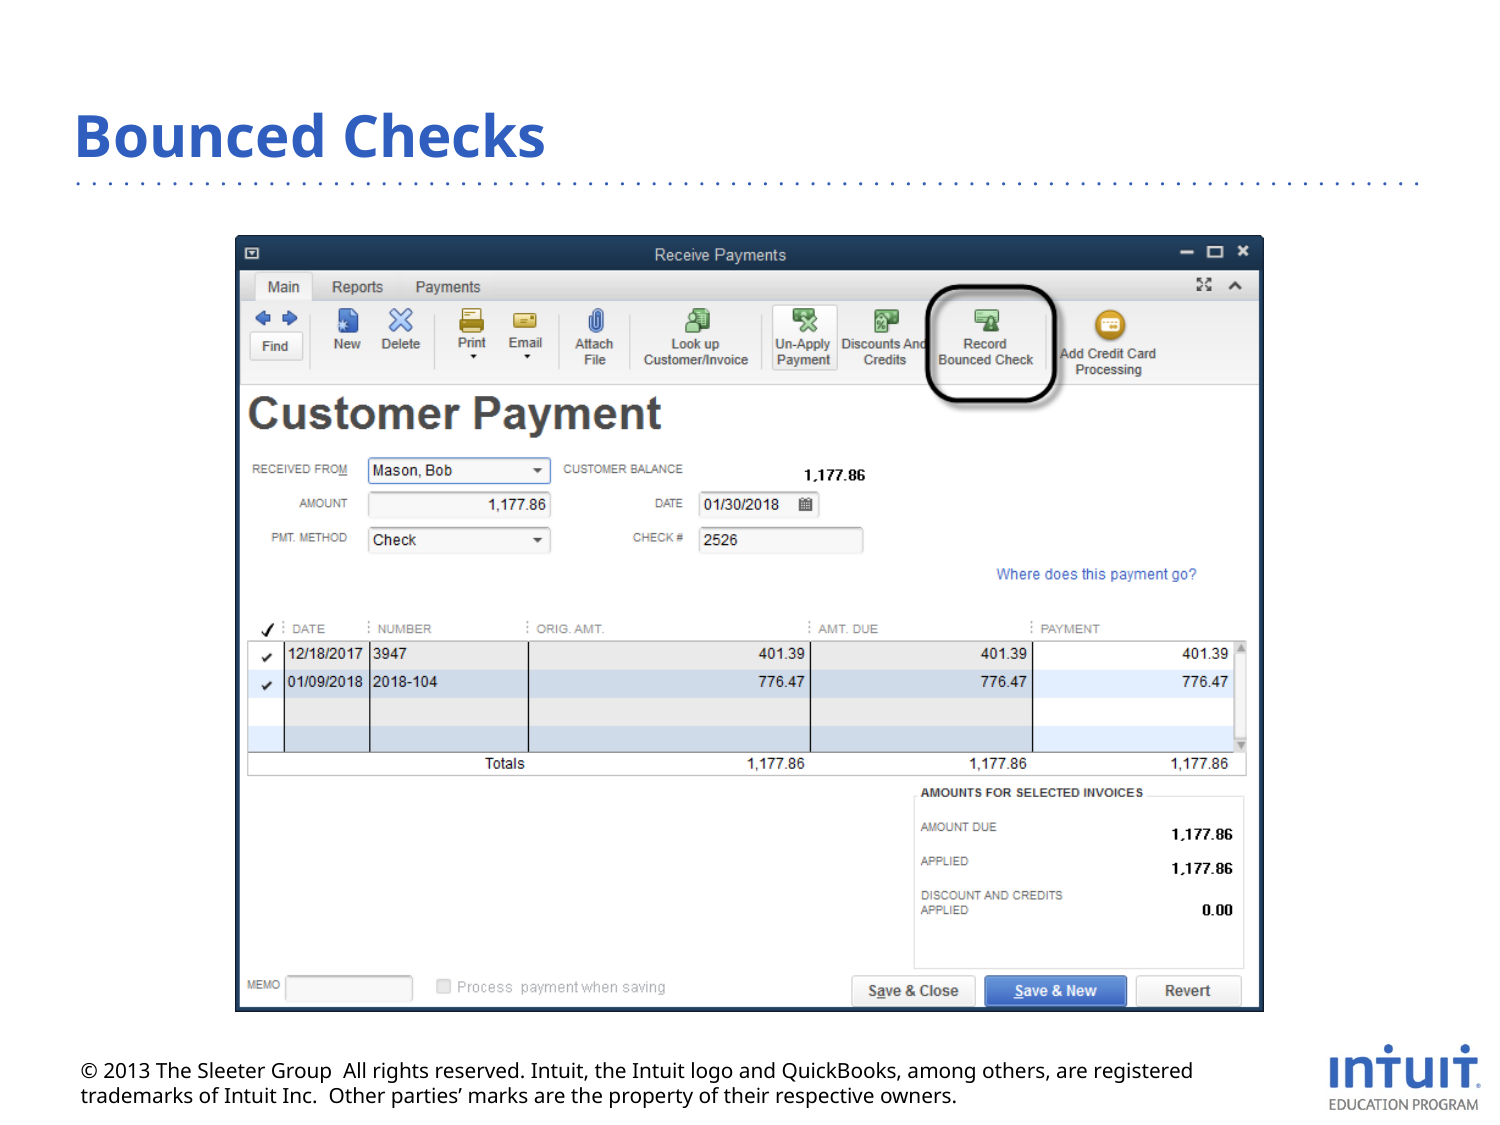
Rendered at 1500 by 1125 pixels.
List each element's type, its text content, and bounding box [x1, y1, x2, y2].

title Bounced Checks [73, 62, 1424, 169]
picture [1325, 1039, 1485, 1116]
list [235, 235, 1264, 1012]
